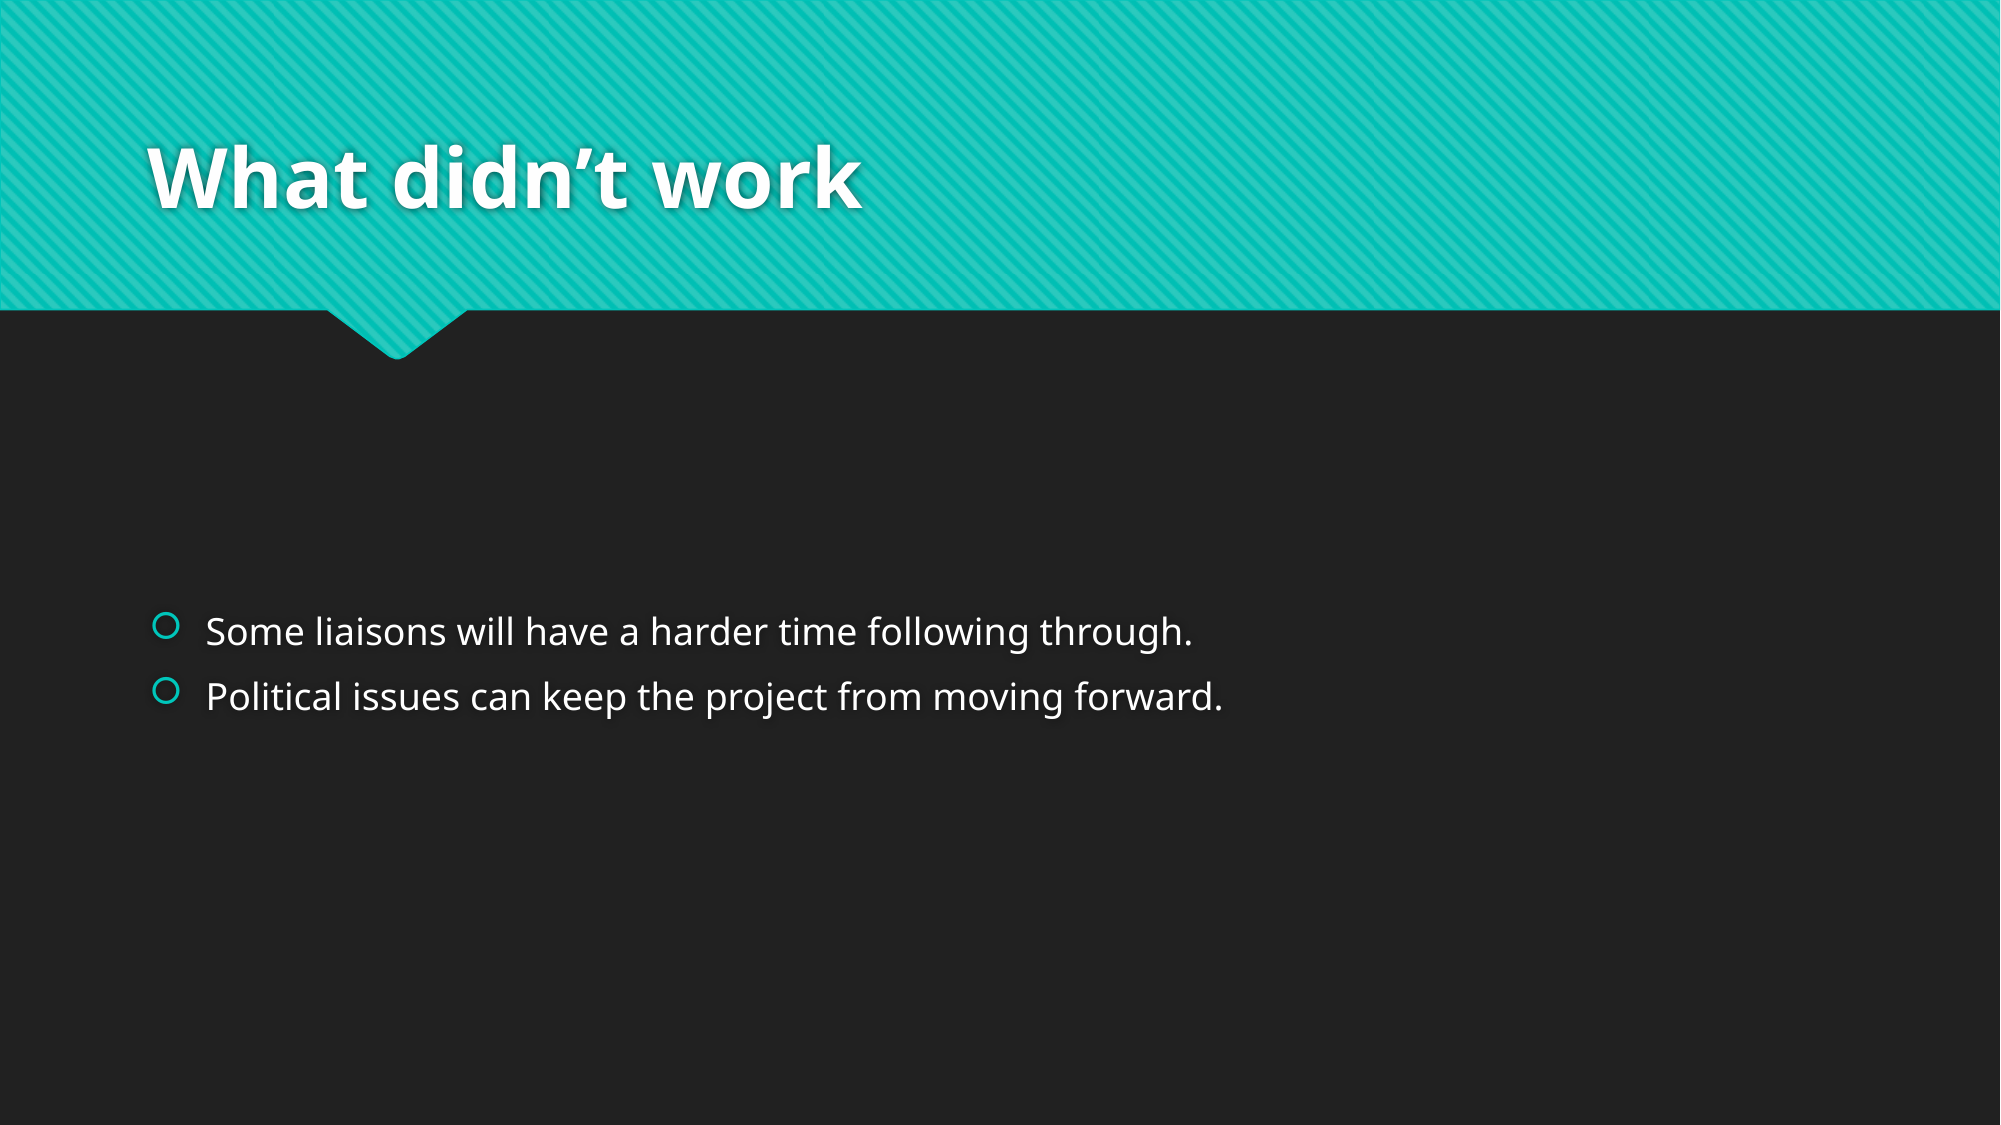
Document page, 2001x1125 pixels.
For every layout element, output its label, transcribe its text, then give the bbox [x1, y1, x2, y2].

list Some liaisons will have a harder time following through. Political issues can keep the project from moving forward. [134, 364, 1866, 962]
title What didn’t work [132, 73, 1868, 233]
